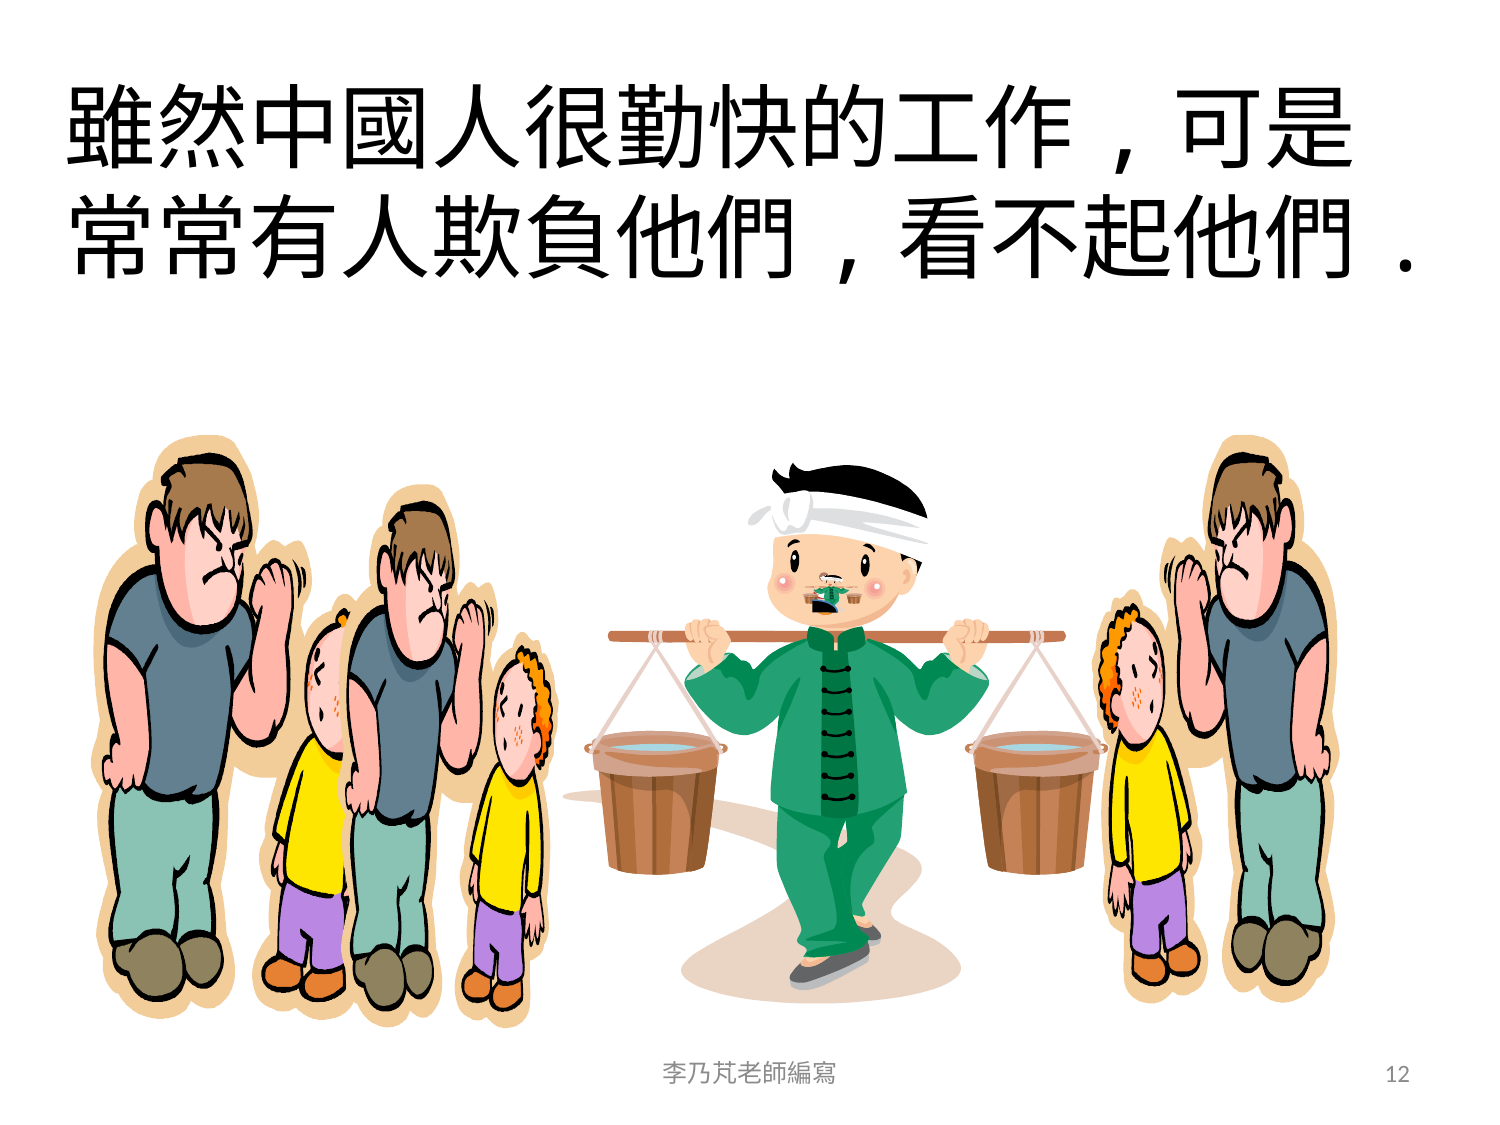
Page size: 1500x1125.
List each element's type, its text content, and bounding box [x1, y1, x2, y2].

picture [88, 424, 1342, 1038]
footer 李乃芃老師編寫 [512, 1042, 988, 1103]
slide_number 12 [1074, 1042, 1425, 1103]
text_box 雖然中國人很勤快的工作,可是常常有人欺負他們,看不起他們. [49, 62, 1400, 358]
